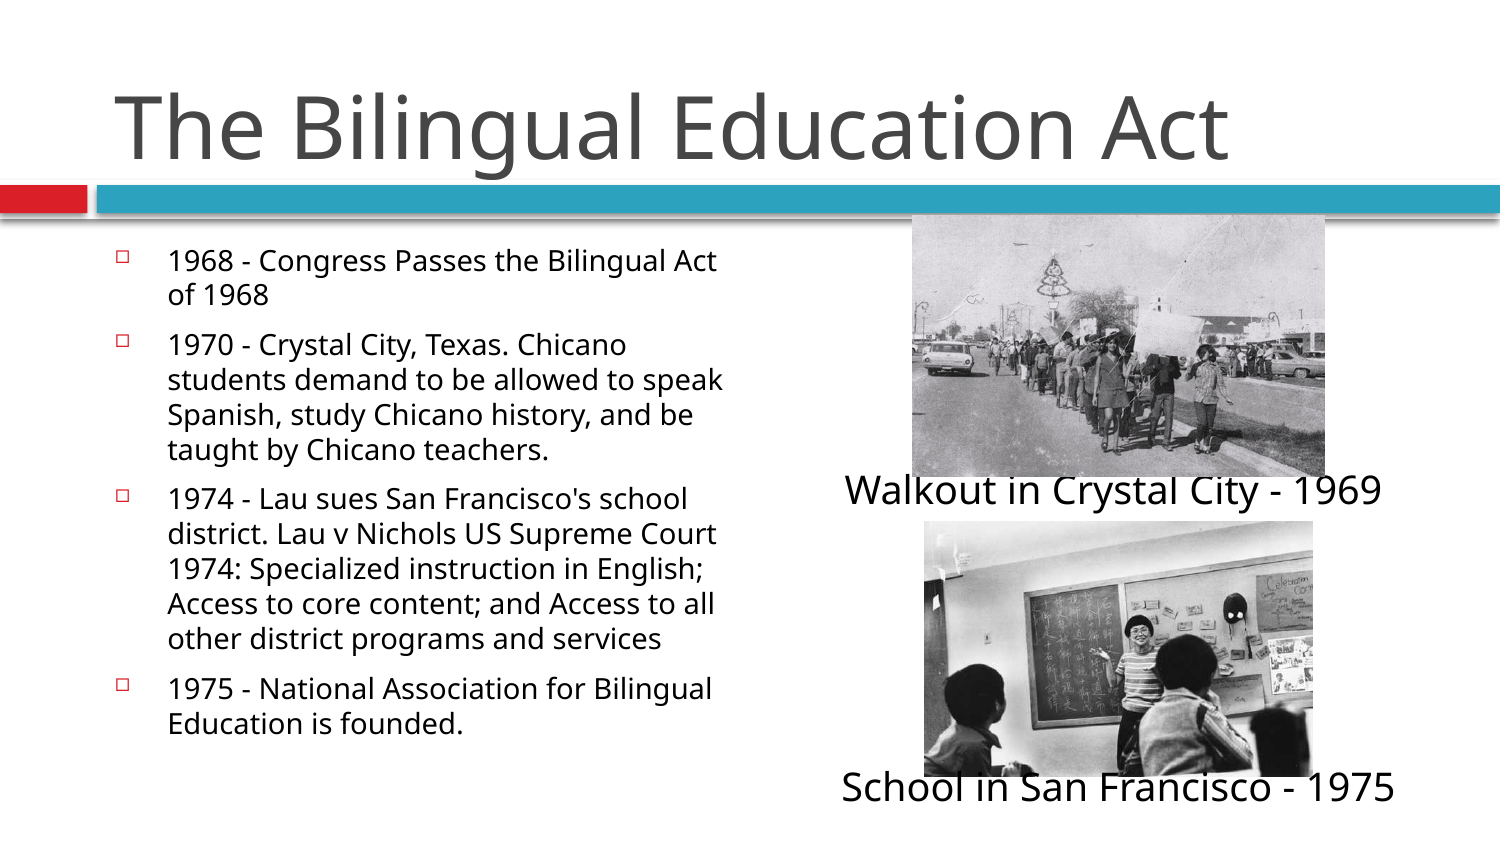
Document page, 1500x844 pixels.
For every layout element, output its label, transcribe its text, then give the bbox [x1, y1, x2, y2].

list 1968 - Congress Passes the Bilingual Act of 1968 1970 - Crystal City, Texas. Chicano students demand to be allowed to speak Spanish, study Chicano history, and be taught by Chicano teachers. 1974 - Lau sues San Francisco's school district. Lau v Nichols US Supreme Court 1974: Specialized instruction in English; Access to core content; and Access to all other district programs and services 1975 - National Association for Bilingual Education is founded. [99, 234, 750, 785]
picture [912, 215, 1326, 477]
title The Bilingual Education Act [99, 19, 1438, 185]
text_box School in San Francisco - 1975 [800, 518, 1438, 844]
picture [924, 521, 1313, 777]
list Walkout in Crystal City - 1969 [794, 221, 1433, 547]
